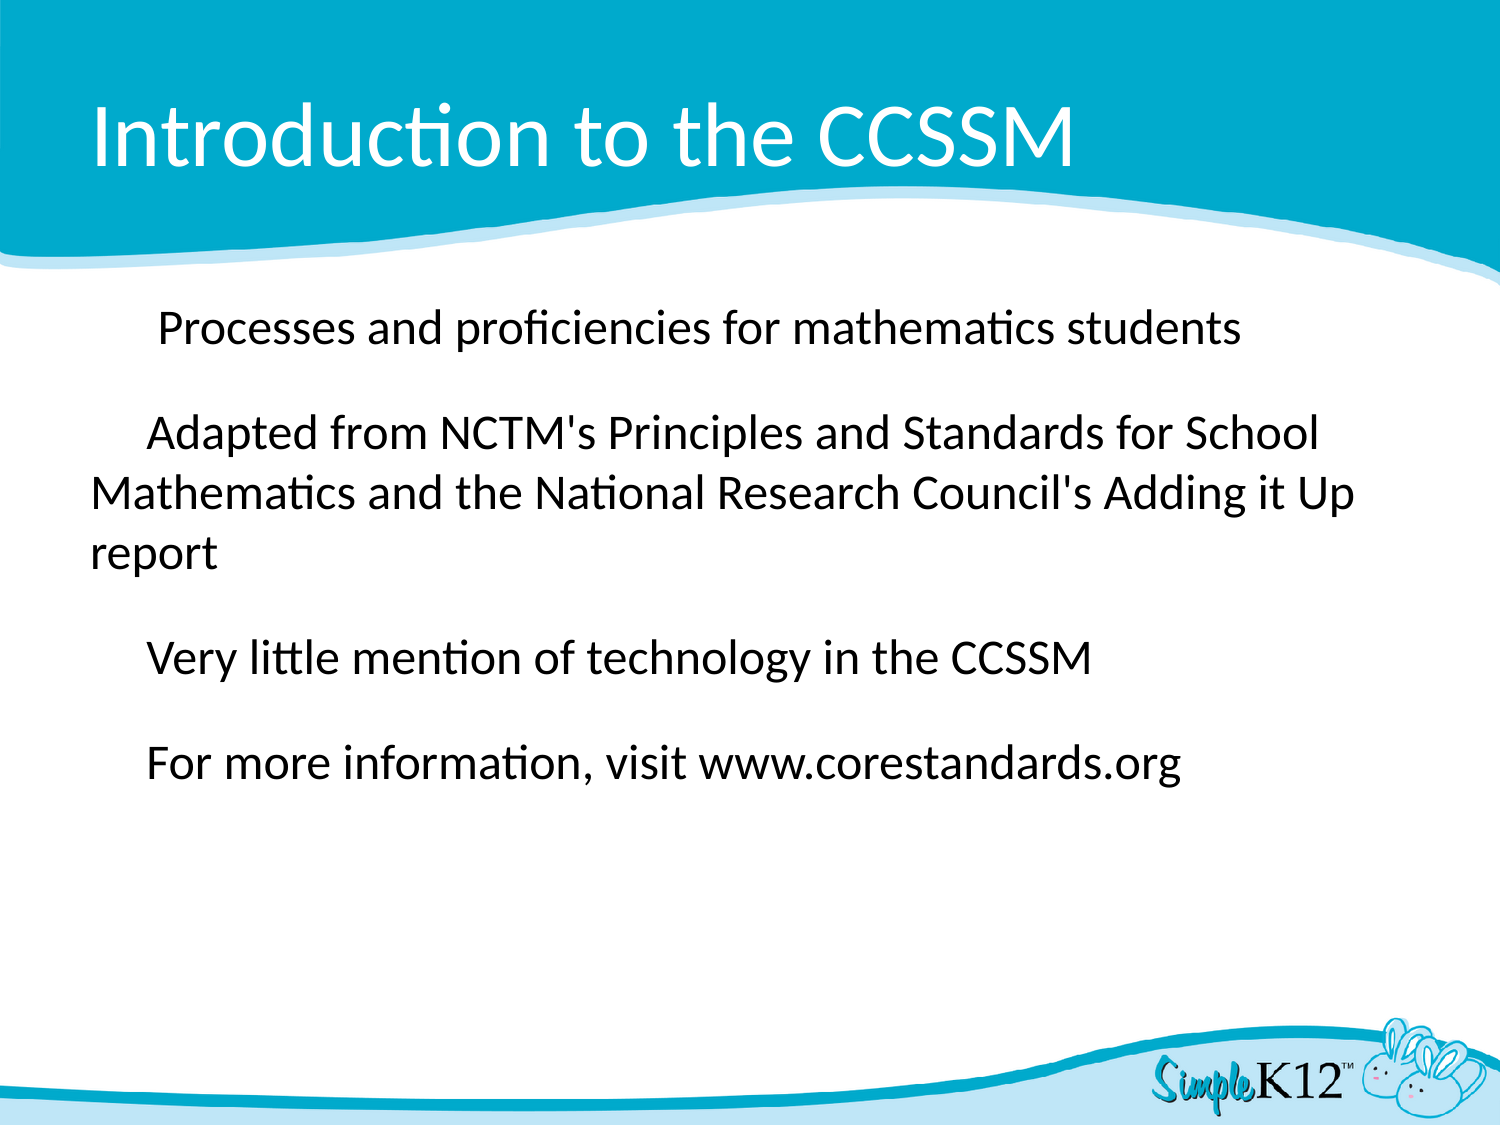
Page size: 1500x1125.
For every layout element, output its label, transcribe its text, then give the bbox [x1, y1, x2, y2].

picture [0, 0, 1500, 1125]
list Processes and proficiencies for mathematics students Adapted from NCTM's Principles and Standards for School Mathematics and the National Research Council's Adding it Up report Very little mention of technology in the CCSSM For more information, visit www.corestandards.org [75, 279, 1425, 948]
title Introduction to the CCSSM [75, 0, 1275, 200]
